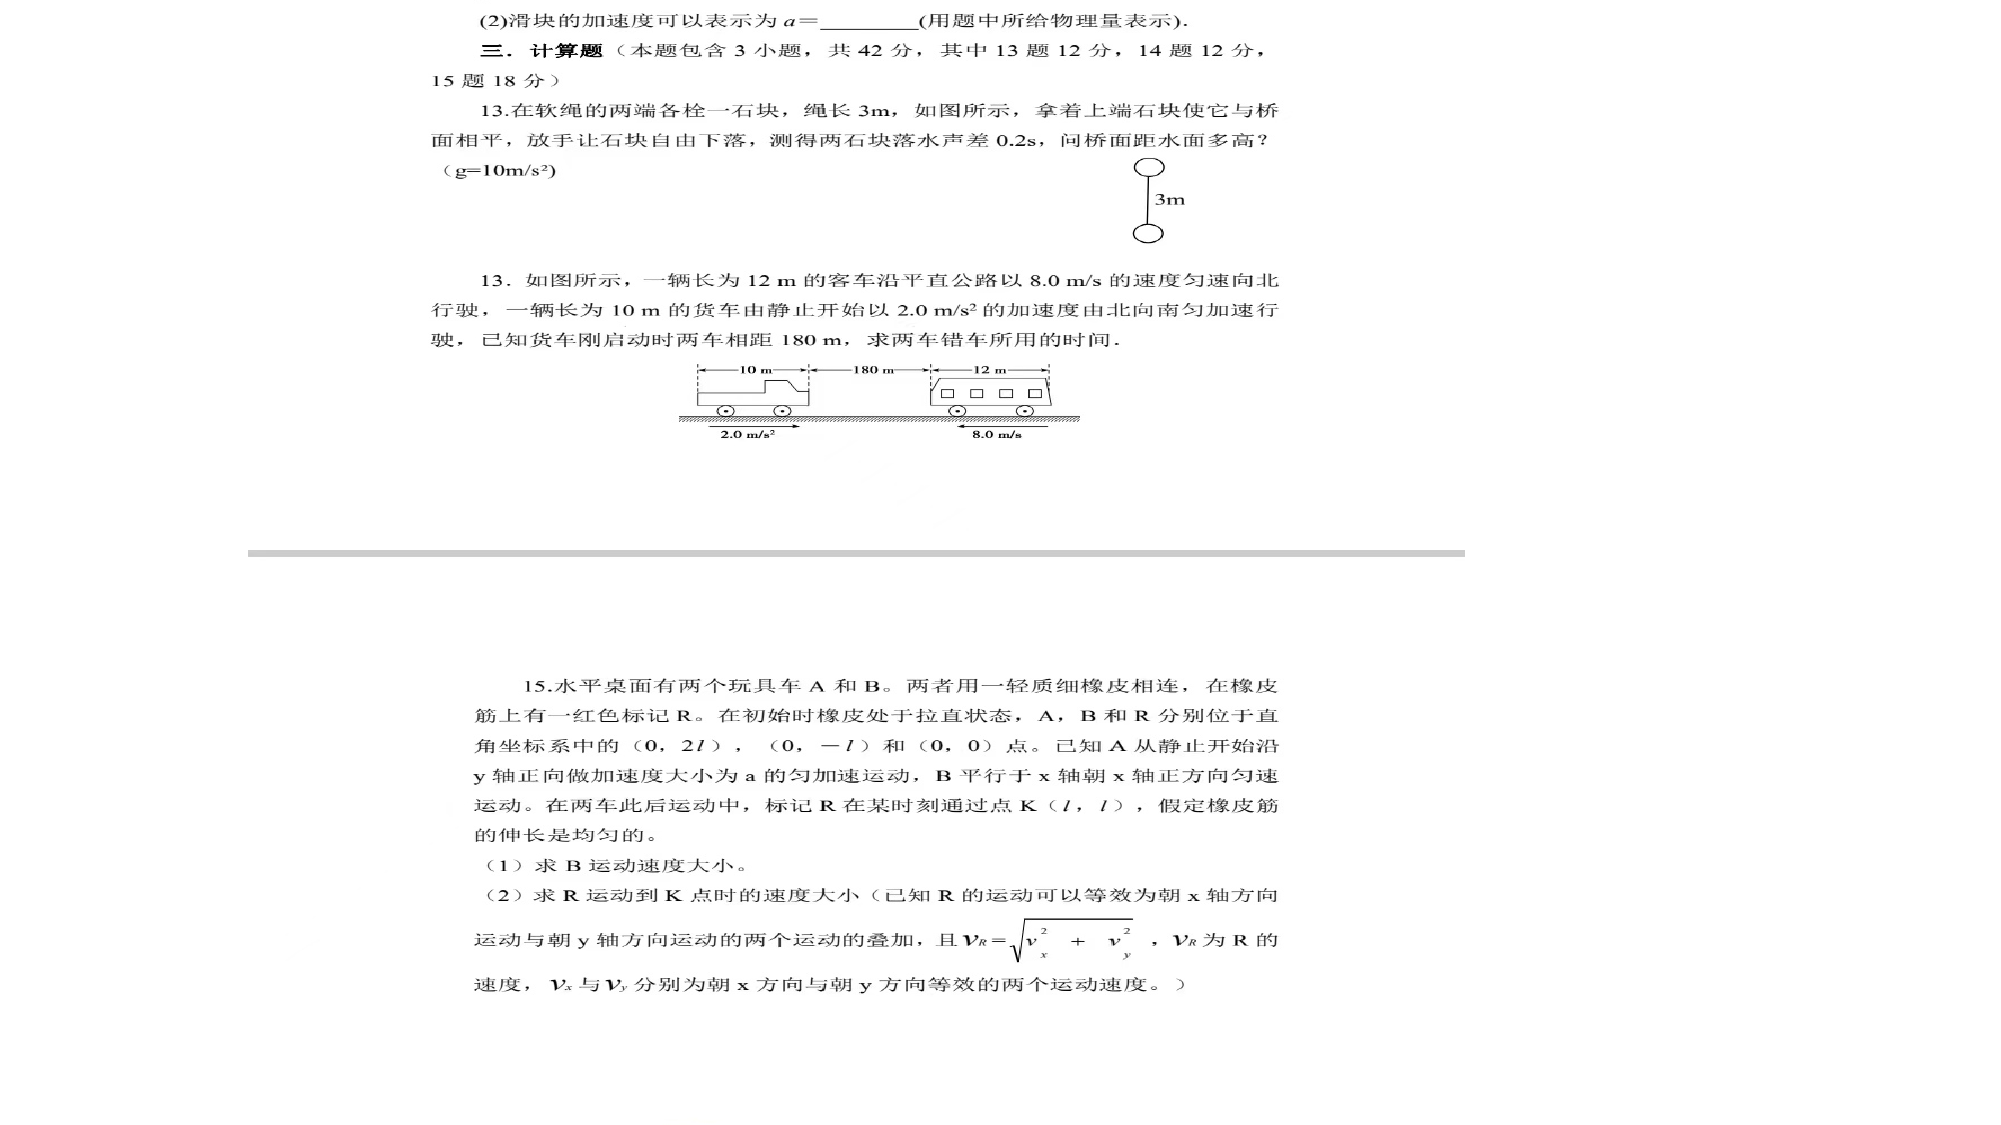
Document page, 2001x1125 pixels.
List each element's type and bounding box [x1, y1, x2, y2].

picture [248, 0, 1465, 1125]
